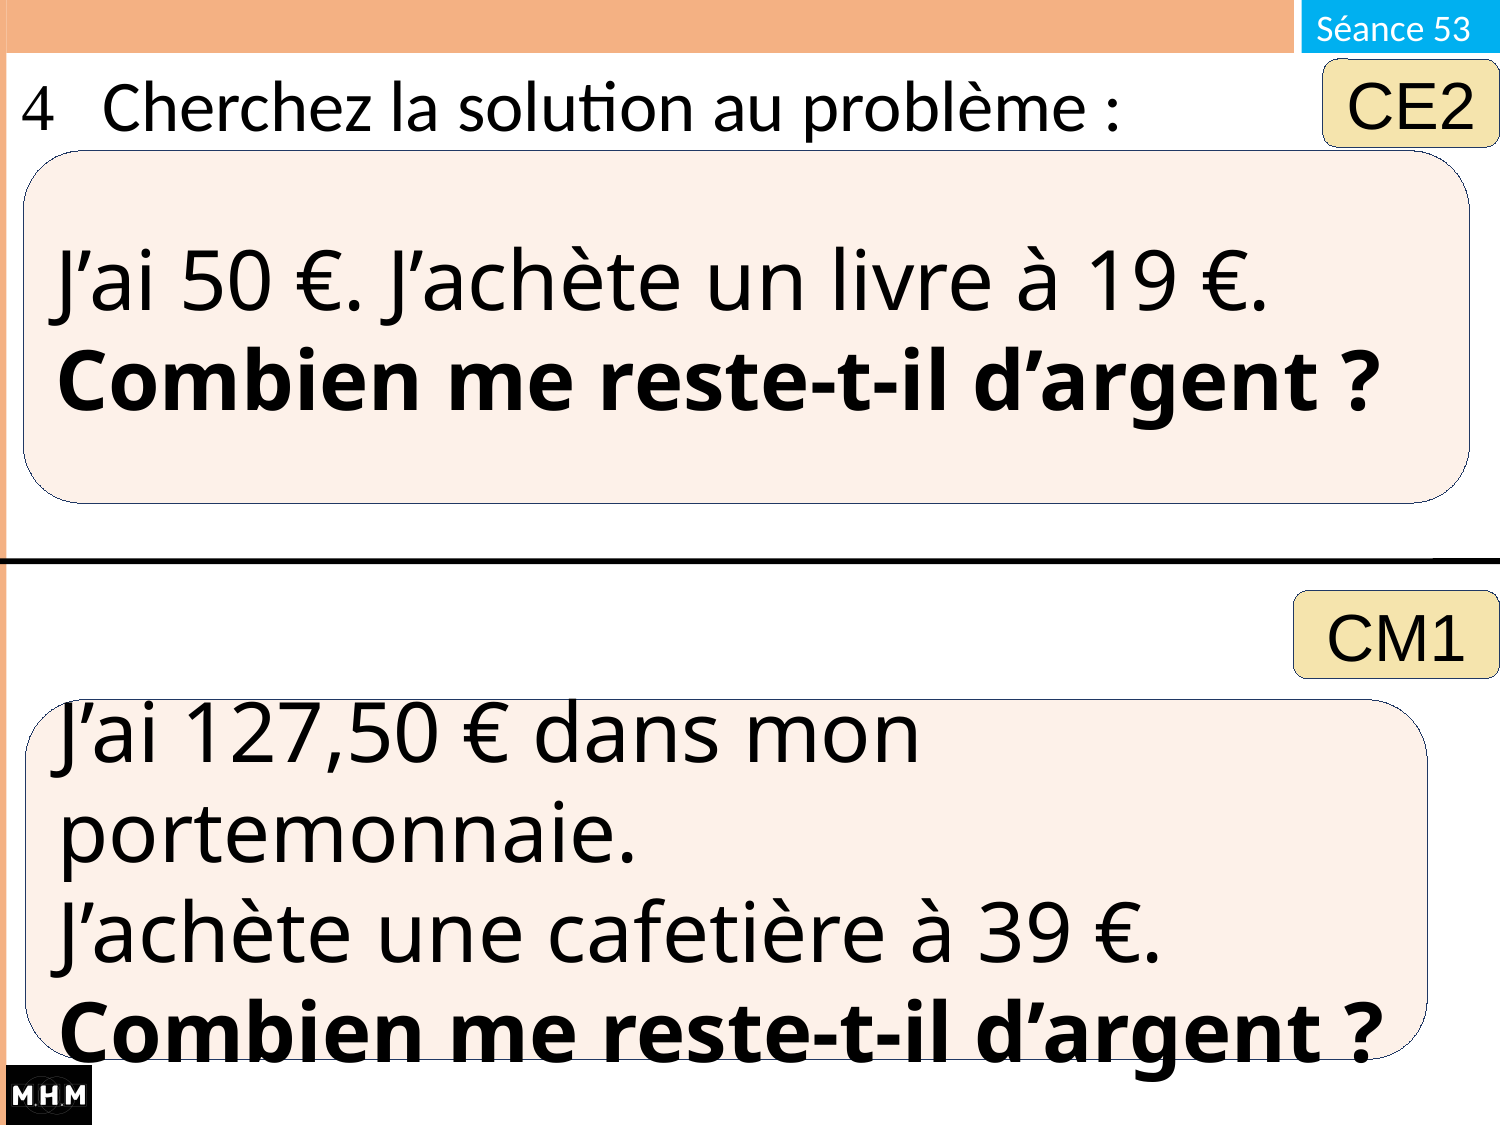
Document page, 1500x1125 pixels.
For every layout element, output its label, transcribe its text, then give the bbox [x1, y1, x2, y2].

title Cherchez la solution au problème : [87, 32, 1381, 150]
text_box CM1 [1293, 590, 1500, 679]
picture [6, 1065, 92, 1125]
text_box J’ai 50 €. J’achète un livre à 19 €. Combien me reste-t-il d’argent ? [23, 150, 1470, 504]
text_box J’ai 127,50 € dans mon portemonnaie. J’achète une cafetière à 39 €. Combien me reste-t-il d’argent ? [25, 699, 1428, 1060]
text_box CE2 [1322, 58, 1500, 148]
